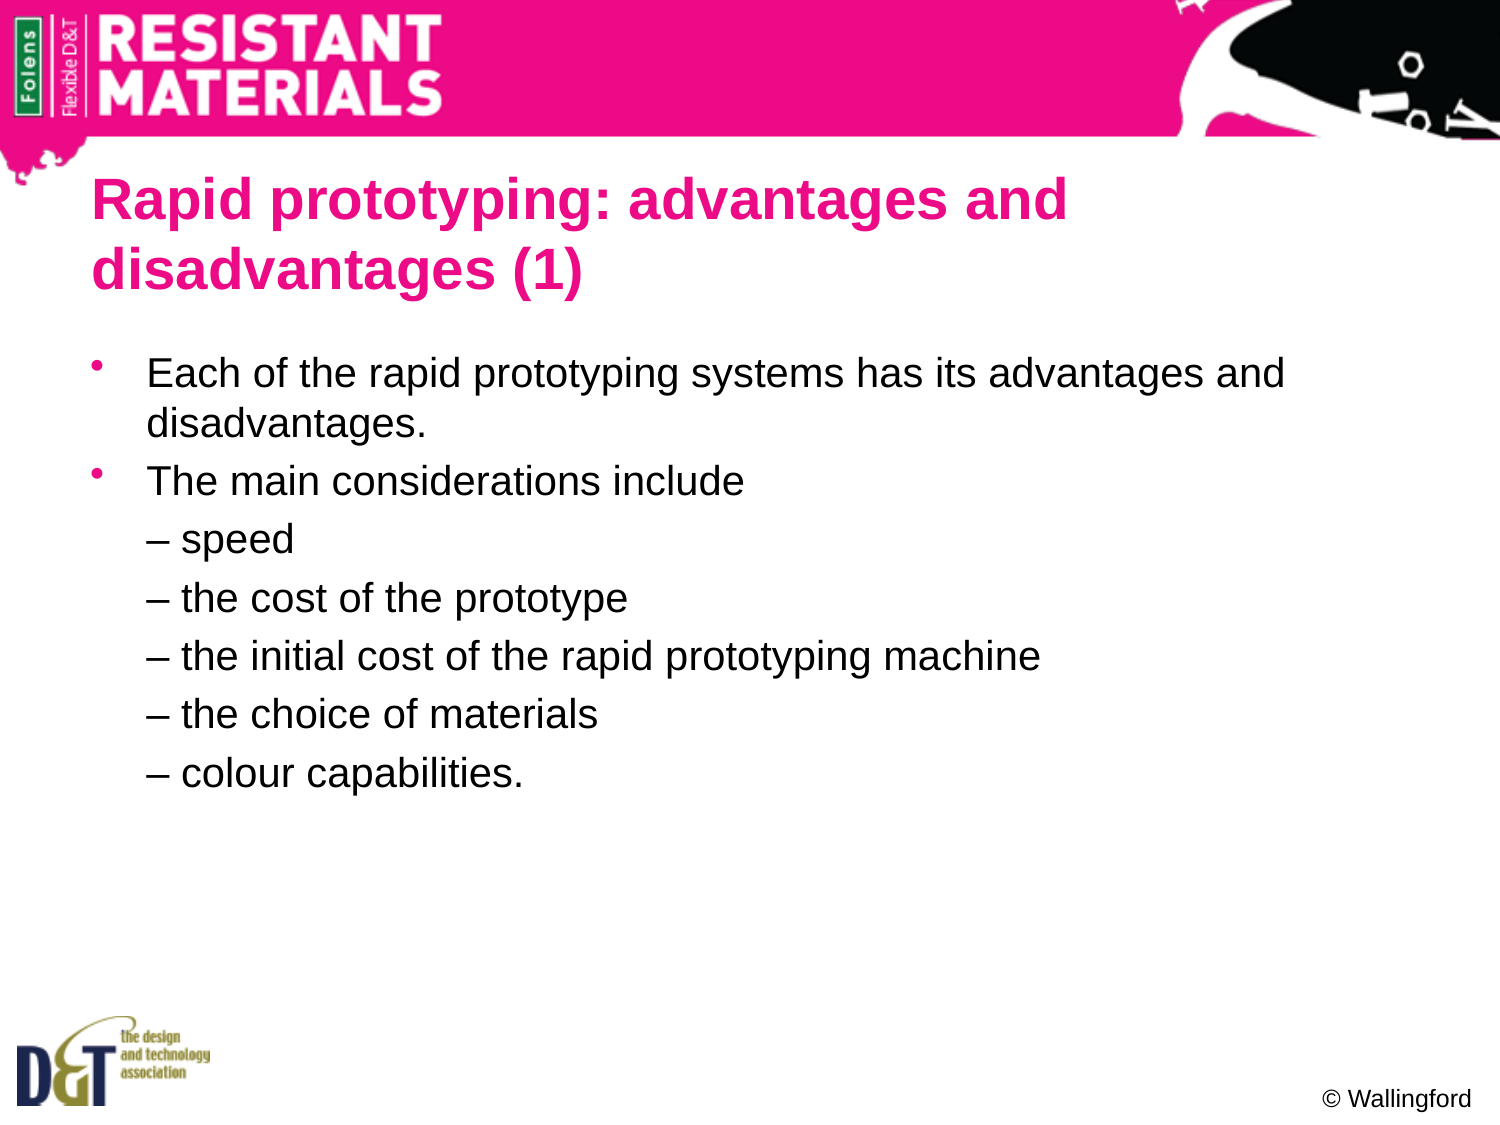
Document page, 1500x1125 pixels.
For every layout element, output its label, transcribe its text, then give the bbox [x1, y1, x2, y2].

title Rapid prototyping: advantages and disadvantages (1) [76, 160, 1427, 301]
picture [0, 0, 1500, 1125]
list Each of the rapid prototyping systems has its advantages and disadvantages. The main considerations include – speed – the cost of the prototype – the initial cost of the rapid prototyping machine – the choice of materials – colour capabilities. [75, 338, 1425, 1005]
text_box © Wallingford [1257, 1074, 1495, 1125]
